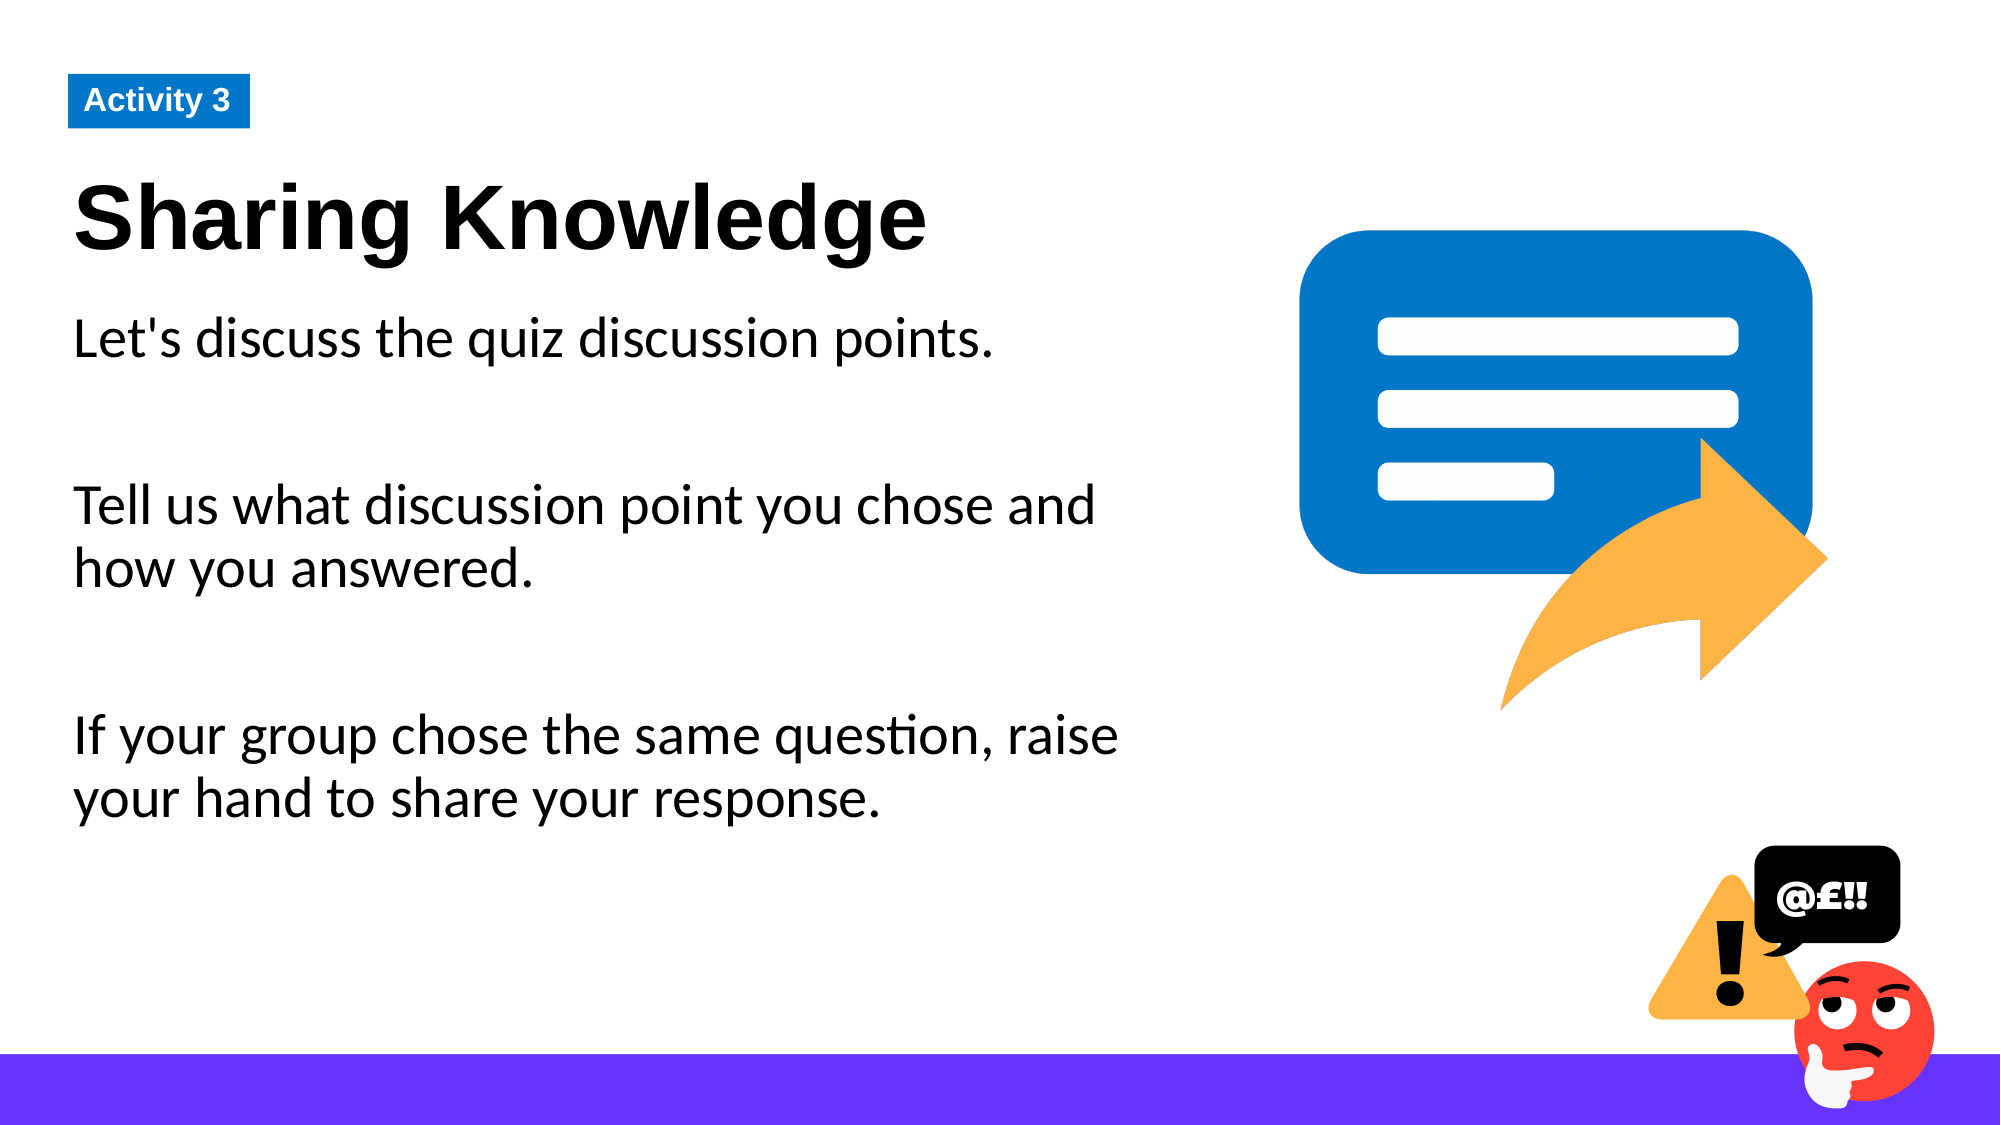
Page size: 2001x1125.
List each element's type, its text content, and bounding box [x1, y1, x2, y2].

list Let's discuss the quiz discussion points. Tell us what discussion point you chose and how you answered. If your group chose the same question, raise your hand to share your response. [59, 299, 1140, 1014]
picture [0, 0, 2000, 1125]
text_box Sharing Knowledge [59, 59, 1857, 278]
